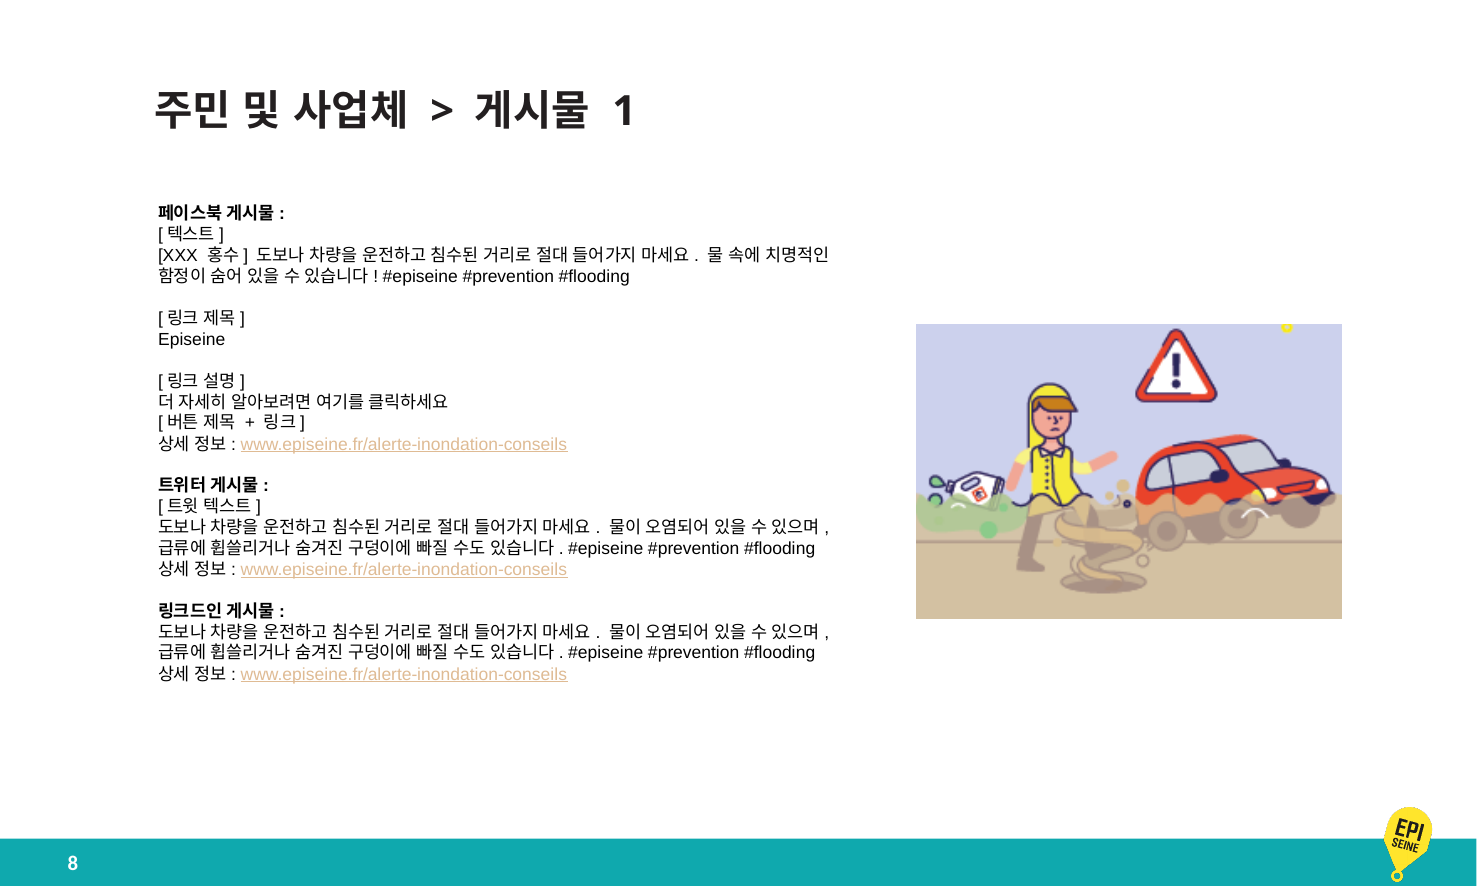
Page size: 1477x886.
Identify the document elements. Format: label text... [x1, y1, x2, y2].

picture [916, 324, 1342, 619]
text_box 페이스북 게시물: [텍스트] [XXX 홍수] 도보나 차량을 운전하고 침수된 거리로 절대 들어가지 마세요. 물 속에 치명적인 함정이 숨어 있을 수 있습니다! #episeine #prevention #flooding [링크 제목] Episeine [링크 설명] 더 자세히 알아보려면 여기를 클릭하세요 [버튼 제목 + 링크] 상세 정보: www.episeine.fr/alerte-inondation-conseils 트위터 게시물: [트윗 텍스트] 도보나 차량을 운전하고 침수된 거리로 절대 들어가지 마세요. 물이 오염되어 있을 수 있으며, 급류에 휩쓸리거나 숨겨진 구덩이에 빠질 수도 있습니다. #episeine #prevention #flooding 상세 정보: www.episeine.fr/alerte-inondation-conseils 링크드인 게시물: 도보나 차량을 운전하고 침수된 거리로 절대 들어가지 마세요. 물이 오염되어 있을 수 있으며, 급류에 휩쓸리거나 숨겨진 구덩이에 빠질 수도 있습니다. #episeine #prevention #flooding 상세 정보: www.episeine.fr/alerte-inondation-conseils [153, 198, 860, 688]
title 주민 및 사업체 > 게시물 1 [152, 56, 1072, 135]
picture [1381, 805, 1433, 883]
